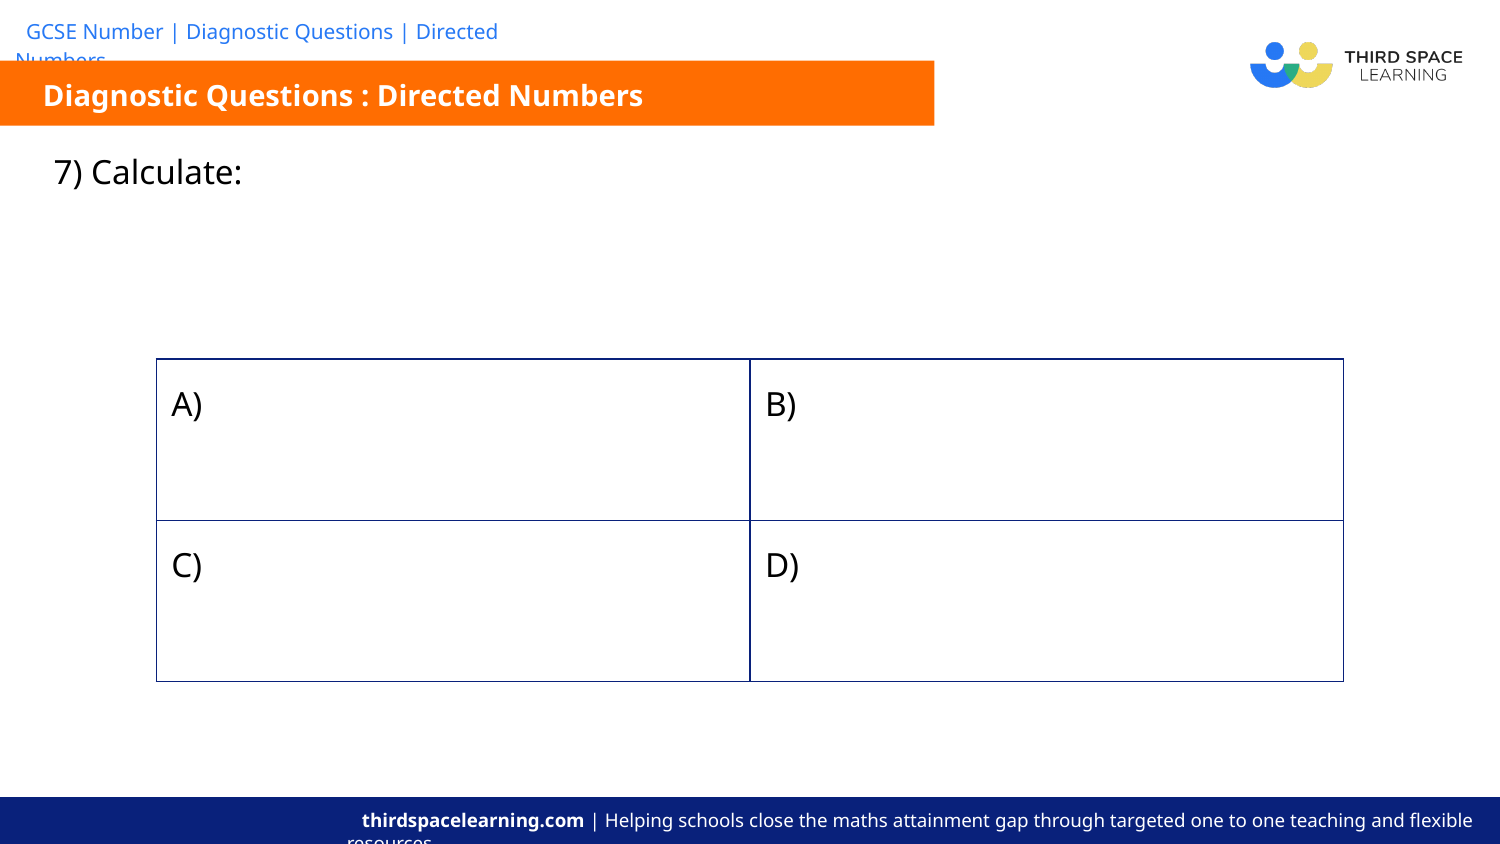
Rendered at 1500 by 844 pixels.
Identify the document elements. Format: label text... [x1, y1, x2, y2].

picture [1250, 33, 1465, 99]
text_box Diagnostic Questions : Directed Numbers [27, 61, 778, 127]
